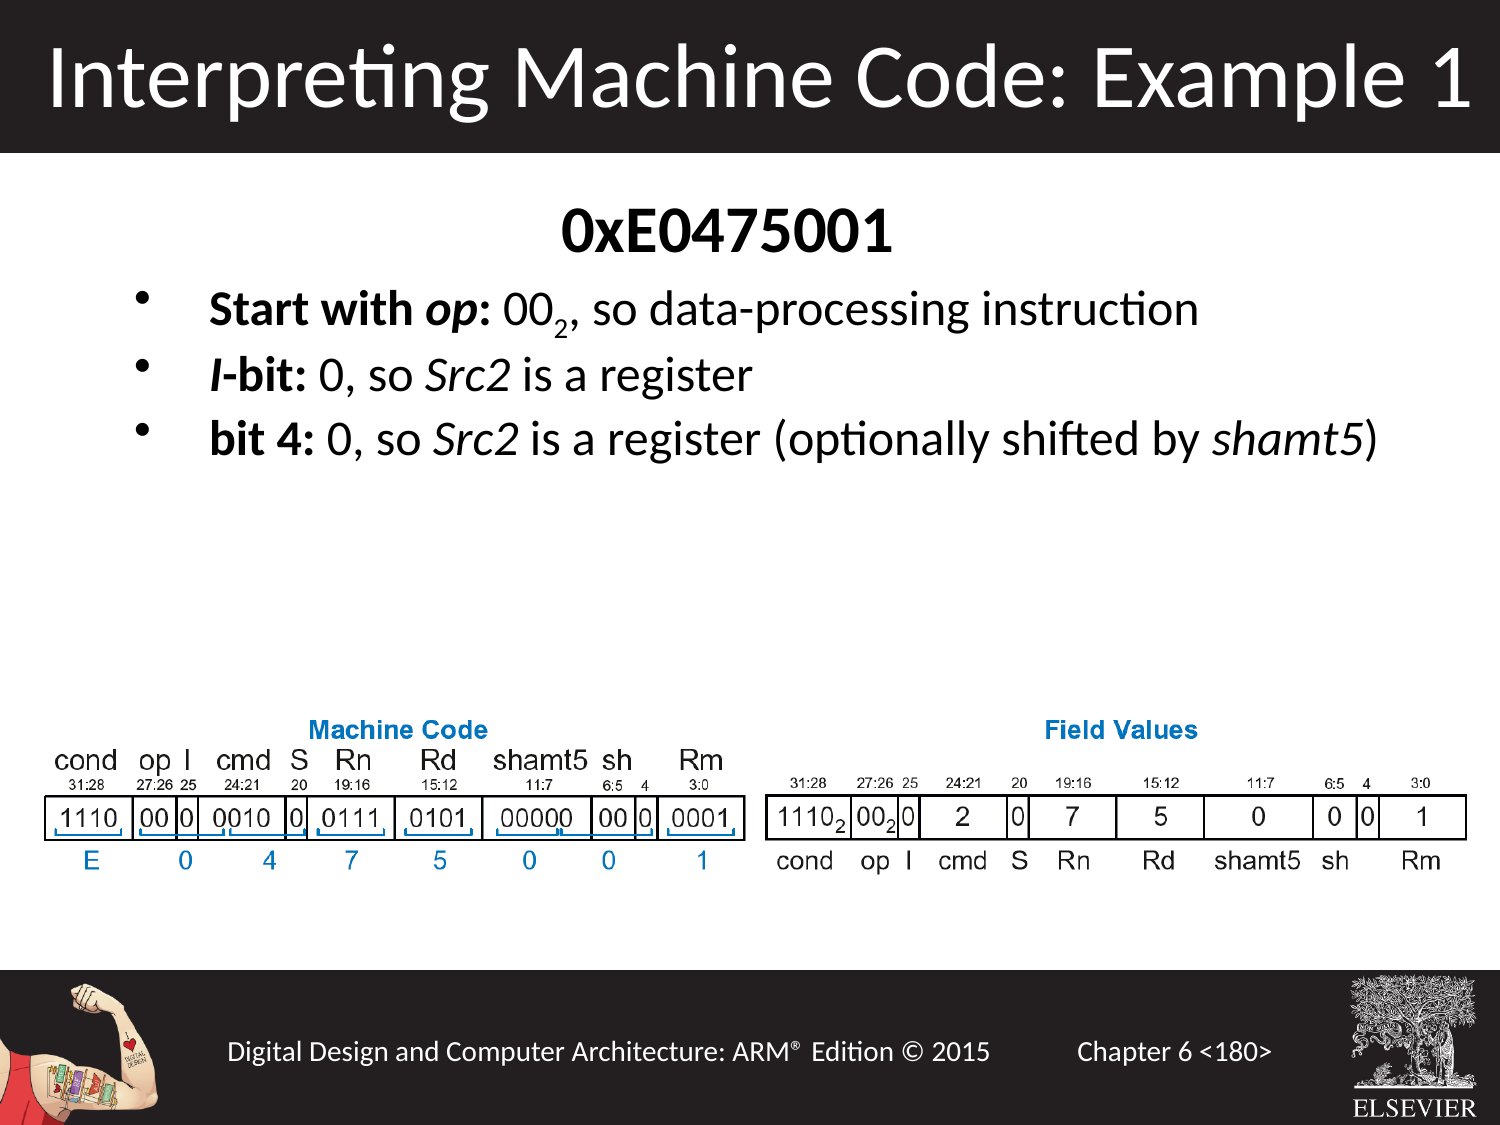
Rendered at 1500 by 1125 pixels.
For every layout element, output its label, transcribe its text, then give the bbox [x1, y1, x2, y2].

text_box Interpreting Machine Code: Example 1 [31, 8, 1500, 133]
picture [1350, 974, 1477, 1117]
text_box 0xE0475001 Start with op: 002, so data-processing instruction I-bit: 0, so Src2 is a register bit 4: 0, so Src2 is a register (optionally shifted by shamt5) [44, 187, 1412, 694]
picture [0, 979, 163, 1125]
text_box 0xE0475001 Start with op: 002, so data-processing instruction I-bit: 0, so Src2 is a register bit 4: 0, so Src2 is a register (optionally shifted by shamt5) [44, 891, 1412, 1000]
picture [31, 695, 1475, 884]
